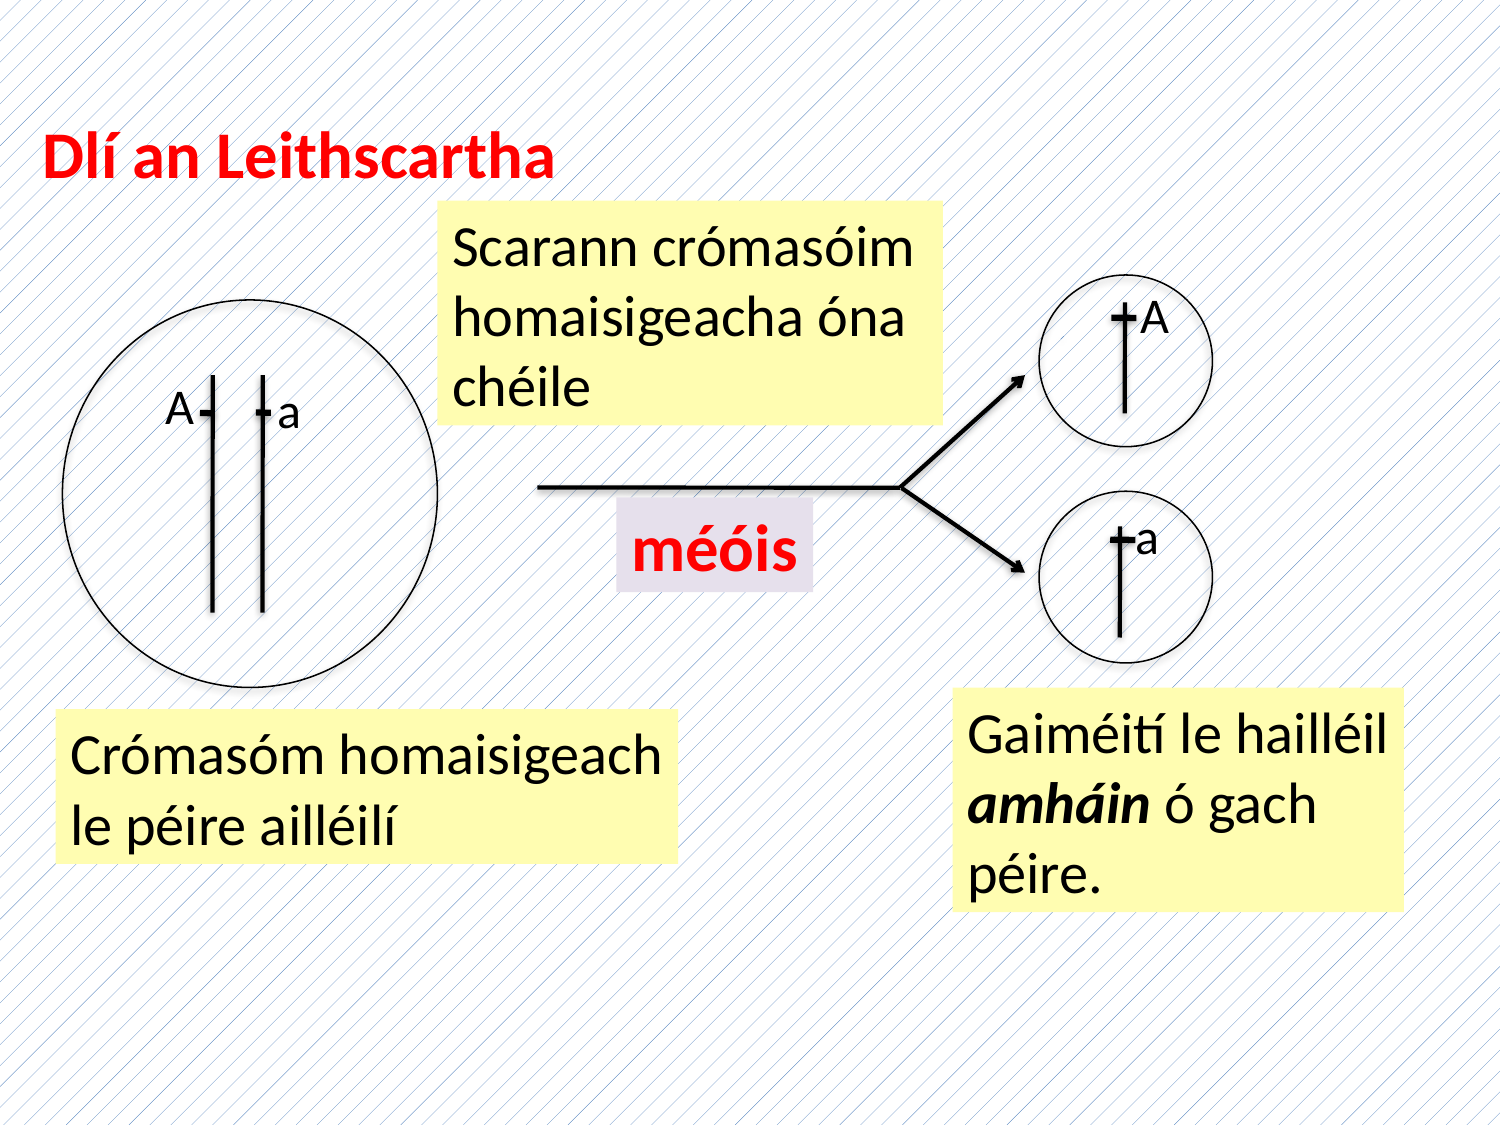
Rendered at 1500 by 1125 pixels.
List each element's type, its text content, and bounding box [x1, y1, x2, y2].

text_box a [1120, 496, 1175, 572]
text_box A [150, 367, 210, 443]
text_box [1038, 274, 1214, 448]
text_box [901, 487, 1026, 573]
text_box a [262, 370, 317, 446]
text_box Scarann crómasóim homaisigeacha óna chéile [437, 200, 943, 426]
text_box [899, 374, 1026, 488]
text_box Crómasóm homaisigeach le péire ailléilí [55, 709, 679, 864]
text_box A [1125, 276, 1185, 352]
text_box Gaiméití le hailléil amháin ó gach péire. [952, 687, 1404, 913]
text_box méóis [616, 497, 814, 593]
text_box Dlí an Leithscartha [28, 104, 732, 200]
text_box [61, 299, 439, 689]
text_box [1038, 490, 1214, 664]
